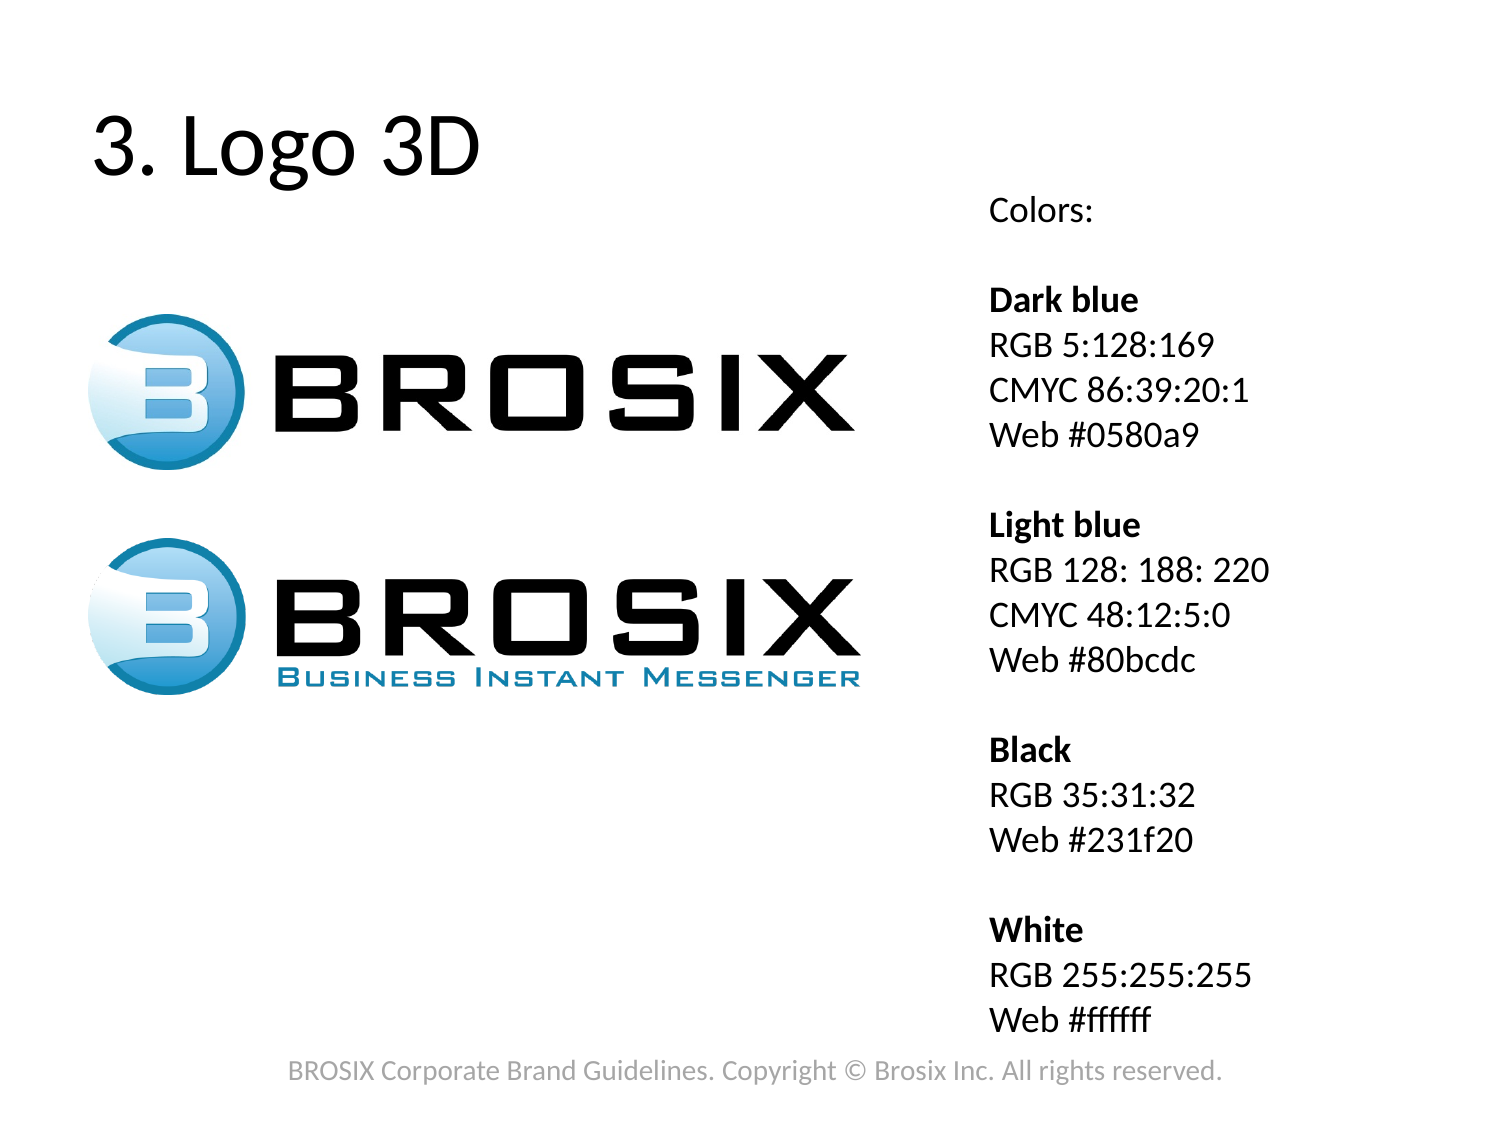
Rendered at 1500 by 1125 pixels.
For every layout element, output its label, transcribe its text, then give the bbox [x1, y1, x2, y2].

text_box Colors: Dark blue RGB 5:128:169 CMYC 86:39:20:1 Web #0580a9 Light blue RGB 128: 188: 220 CMYC 48:12:5:0 Web #80bcdc Black RGB 35:31:32 Web #231f20 White RGB 255:255:255 Web #ffffff [974, 177, 1447, 1043]
text_box BROSIX Corporate Brand Guidelines. Copyright © Brosix Inc. All rights reserved. [41, 1043, 1471, 1094]
title 3. Logo 3D [75, 45, 1425, 233]
picture [88, 314, 855, 470]
picture [88, 538, 861, 696]
